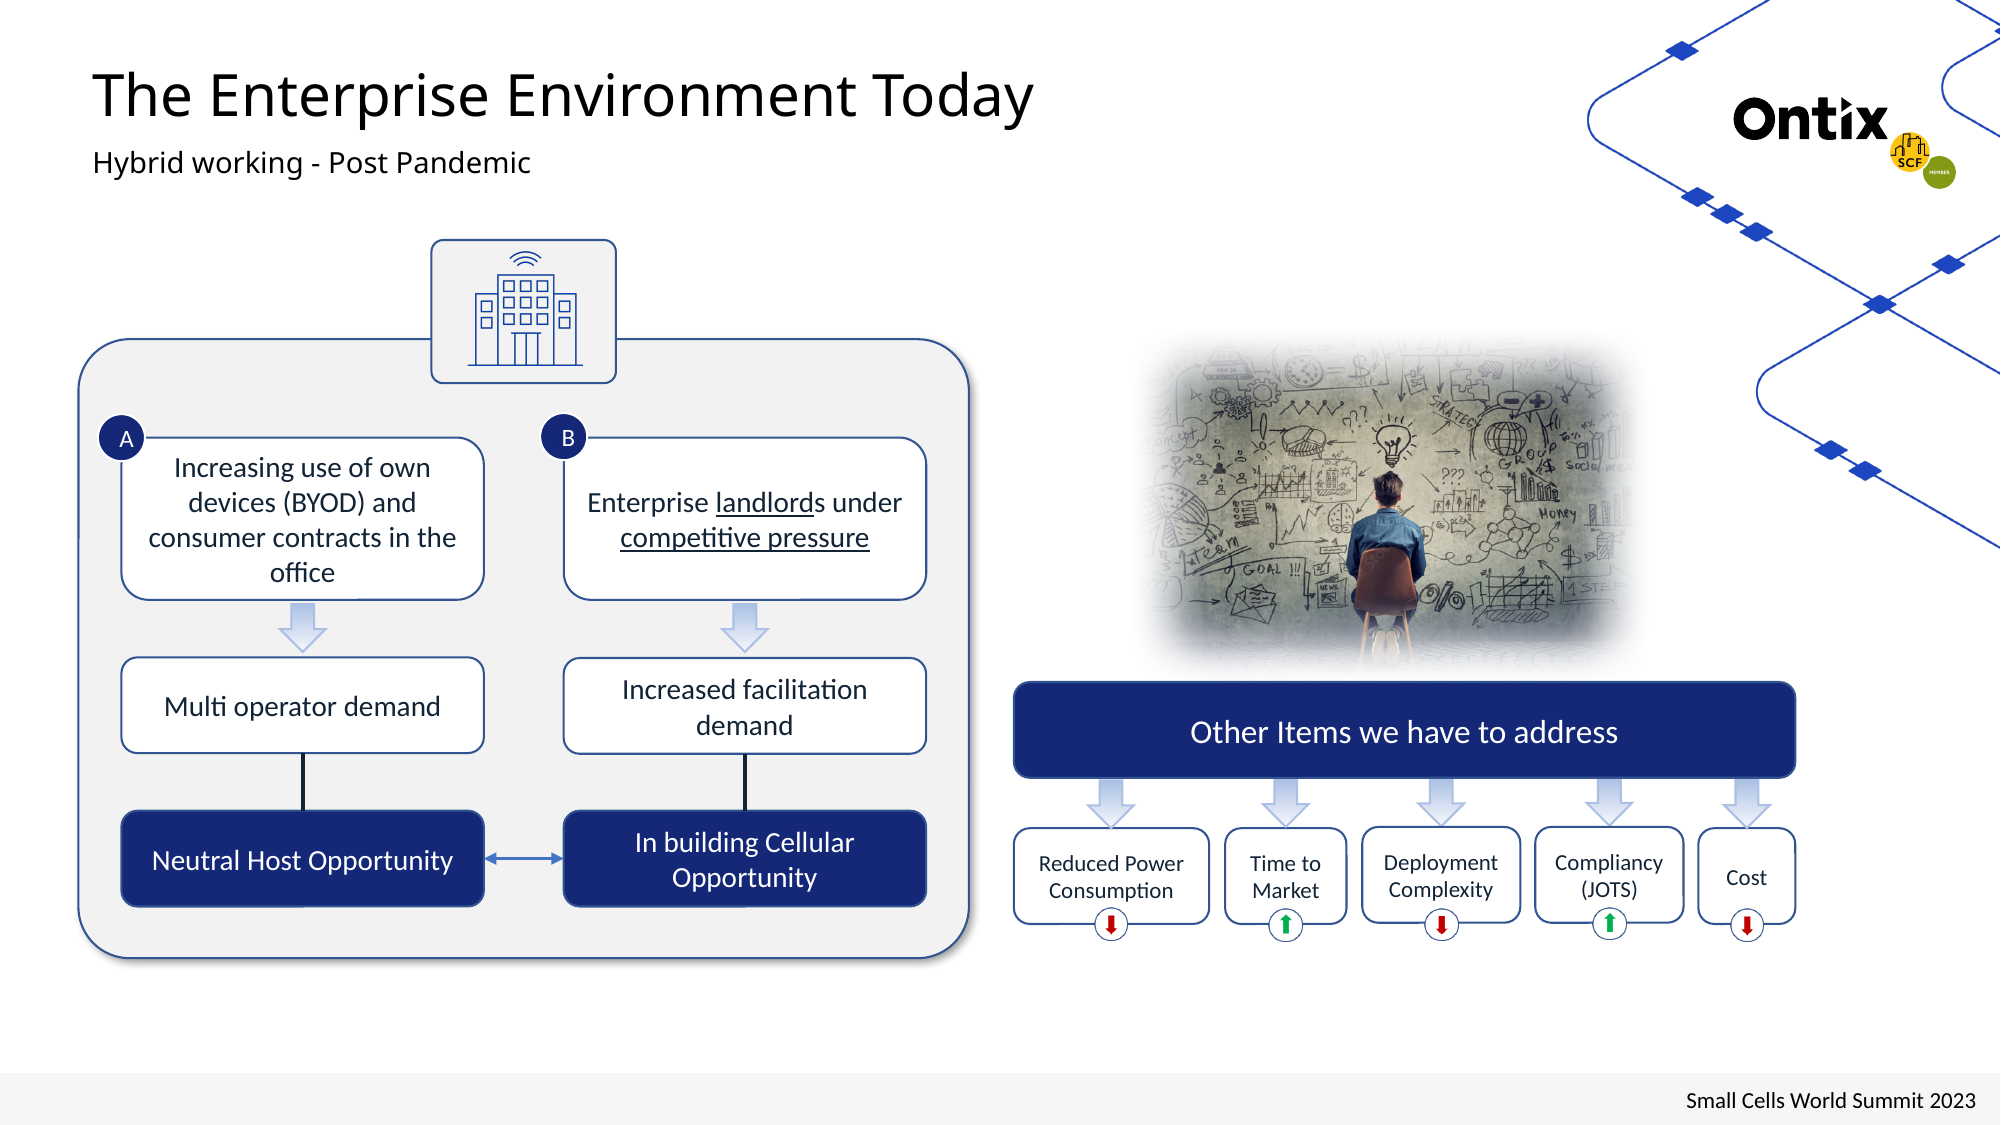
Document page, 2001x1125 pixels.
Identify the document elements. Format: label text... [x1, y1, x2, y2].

text_box In building Cellular Opportunity [562, 809, 928, 908]
picture [1592, 907, 1627, 940]
text_box Other Items we have to address [1012, 680, 1797, 779]
picture [1424, 908, 1459, 941]
picture [1127, 0, 2000, 689]
text_box Deployment Complexity [1361, 825, 1522, 924]
text_box Time to Market [1224, 827, 1348, 926]
text_box Neutral Host Opportunity [120, 809, 485, 908]
text_box [1085, 779, 1137, 830]
picture [1729, 908, 1764, 942]
text_box Multi operator demand [120, 656, 485, 755]
text_box [1584, 779, 1635, 825]
title The Enterprise Environment Today [77, 52, 1548, 140]
text_box Increasing use of own devices (BYOD) and consumer contracts in the office [120, 436, 485, 601]
picture [467, 249, 583, 366]
text_box [1260, 779, 1312, 829]
text_box Compliancy (JOTS) [1534, 825, 1685, 924]
text_box Increased facilitation demand [562, 656, 928, 755]
text_box Reduced Power Consumption [1012, 827, 1211, 926]
text_box Cost [1697, 827, 1797, 926]
text_box [77, 338, 970, 960]
picture [1268, 908, 1303, 942]
text_box Enterprise landlords under competitive pressure [562, 436, 928, 601]
text_box [1415, 779, 1467, 825]
text_box Small Cells World Summit 2023 [1671, 1077, 1992, 1121]
picture [1094, 907, 1128, 941]
text_box [719, 603, 771, 654]
text_box [1721, 779, 1773, 830]
text_box A [96, 413, 147, 463]
text_box [277, 603, 329, 654]
list Hybrid working - Post Pandemic [77, 140, 1548, 197]
text_box [430, 238, 617, 385]
text_box B [539, 411, 589, 462]
